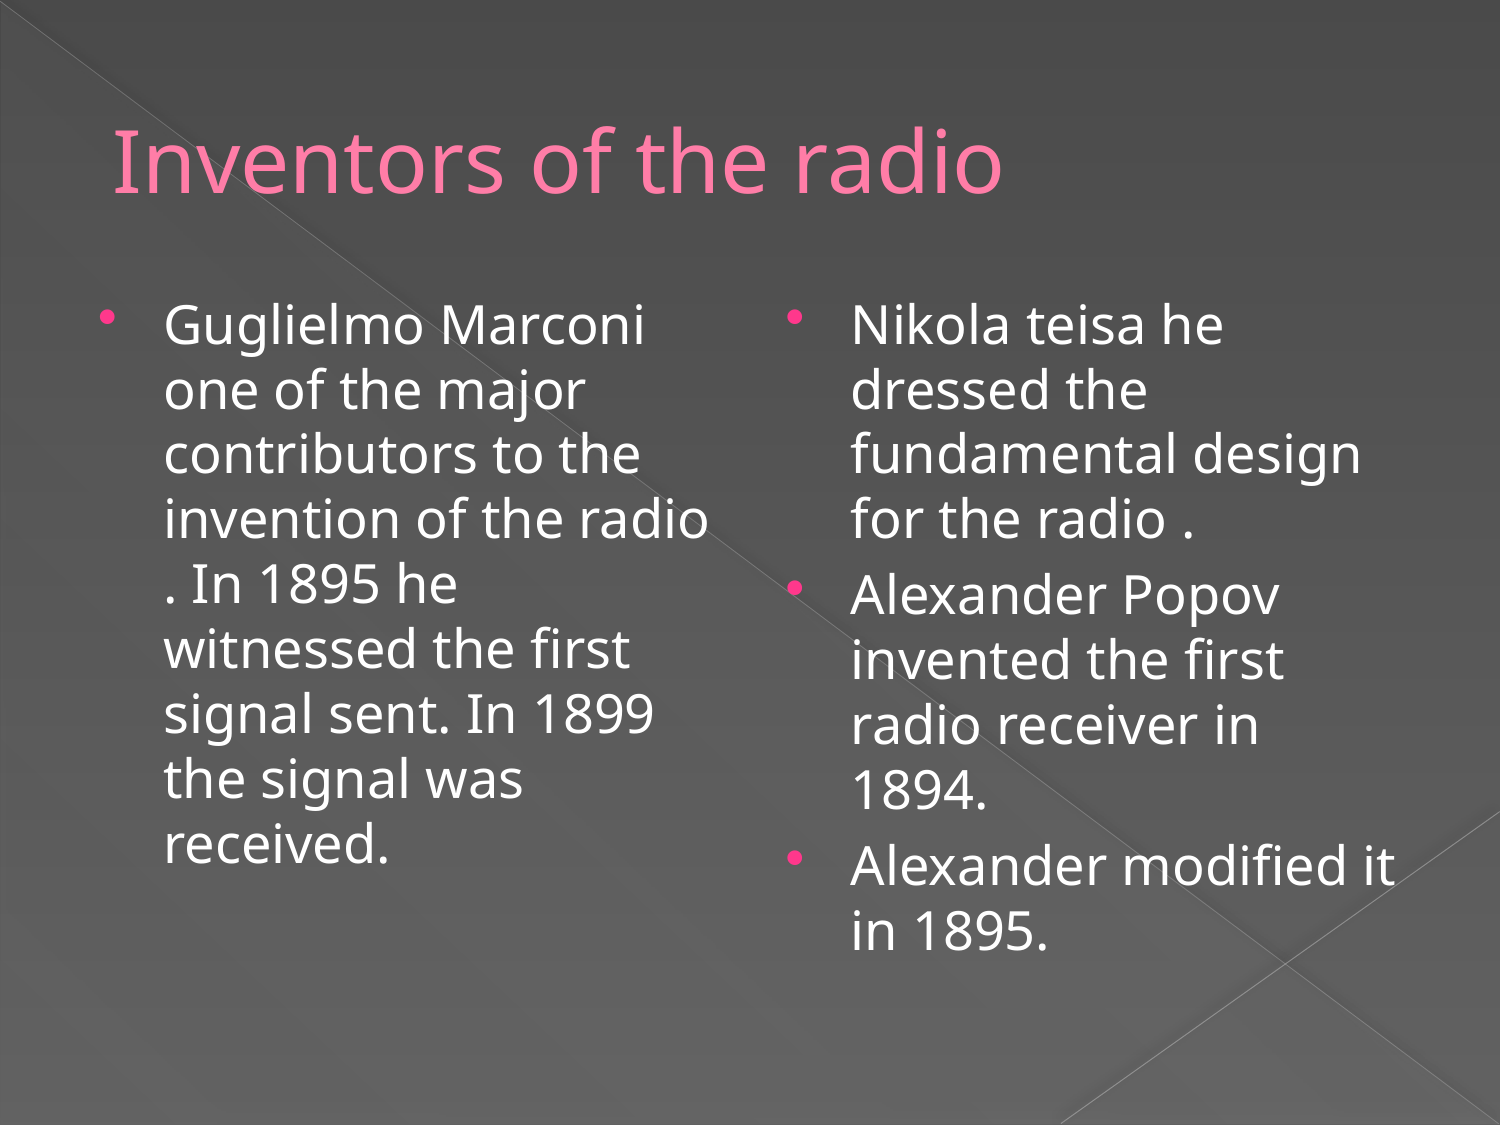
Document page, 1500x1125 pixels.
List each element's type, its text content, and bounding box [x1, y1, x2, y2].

list Guglielmo Marconi one of the major contributors to the invention of the radio . In 1895 he witnessed the first signal sent. In 1899 the signal was received. [75, 282, 738, 1025]
title Inventors of the radio [75, 43, 1425, 274]
list Nikola teisa he dressed the fundamental design for the radio . Alexander Popov invented the first radio receiver in 1894. Alexander modified it in 1895. [762, 282, 1425, 1025]
